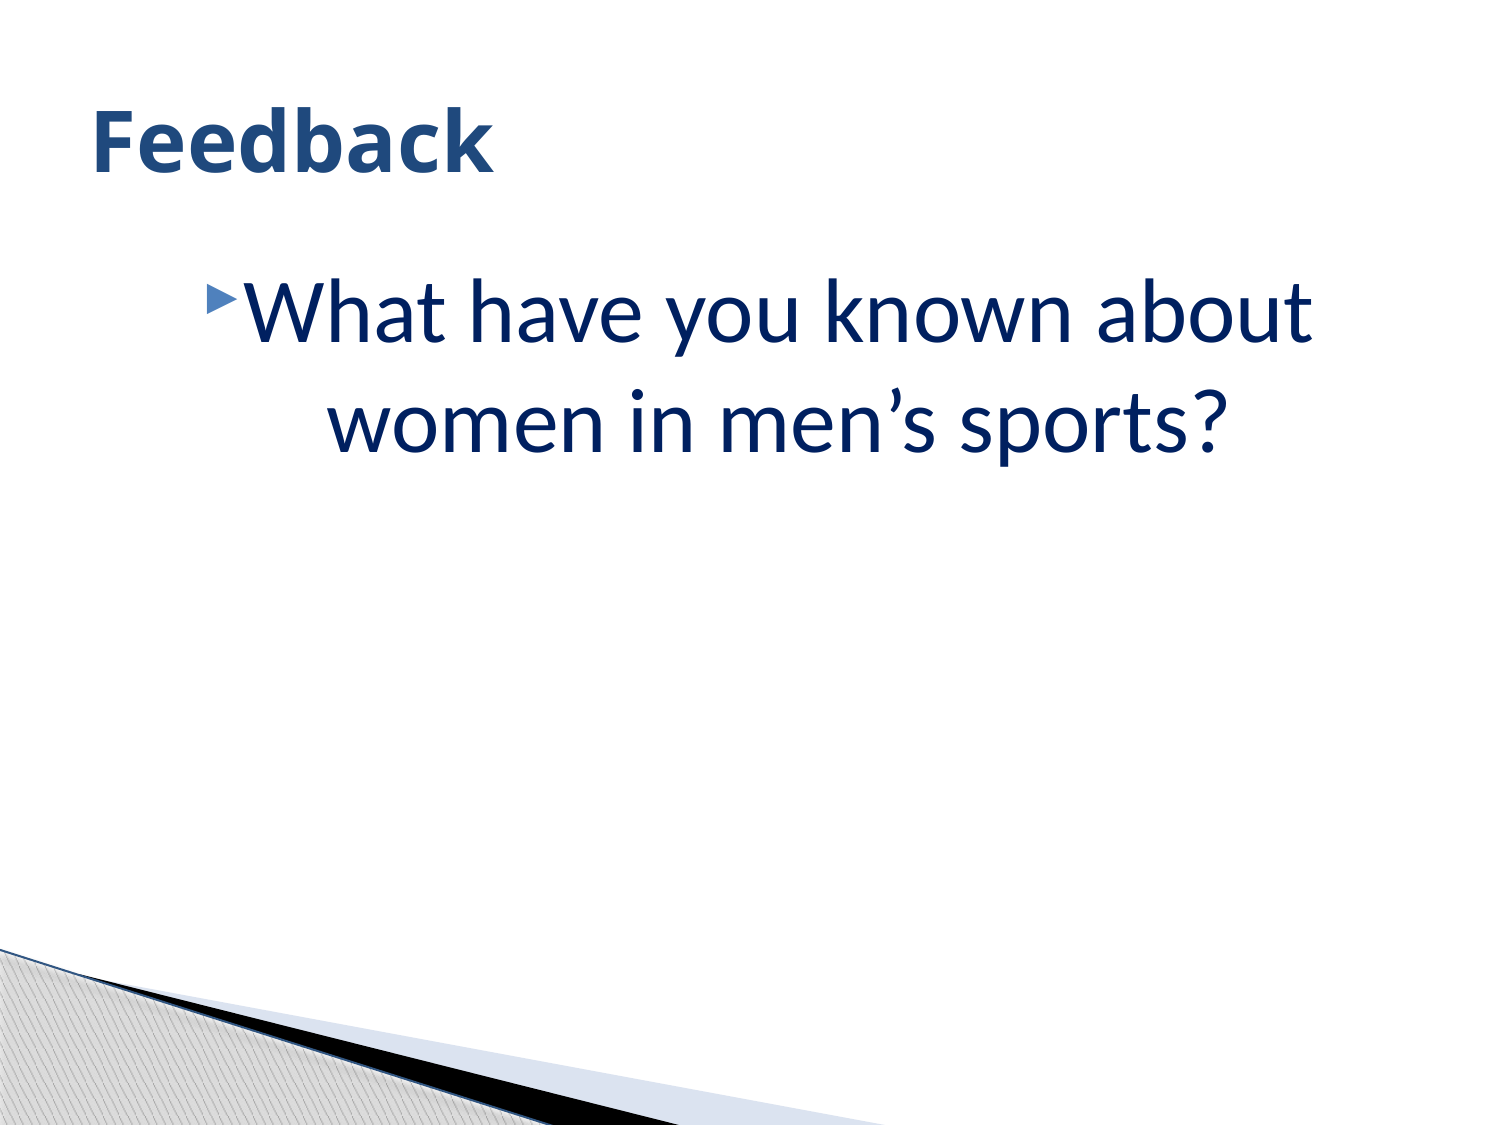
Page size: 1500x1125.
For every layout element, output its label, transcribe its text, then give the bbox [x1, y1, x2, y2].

list What have you known about women in men’s sports? [75, 243, 1425, 986]
title Feedback [75, 45, 1425, 233]
